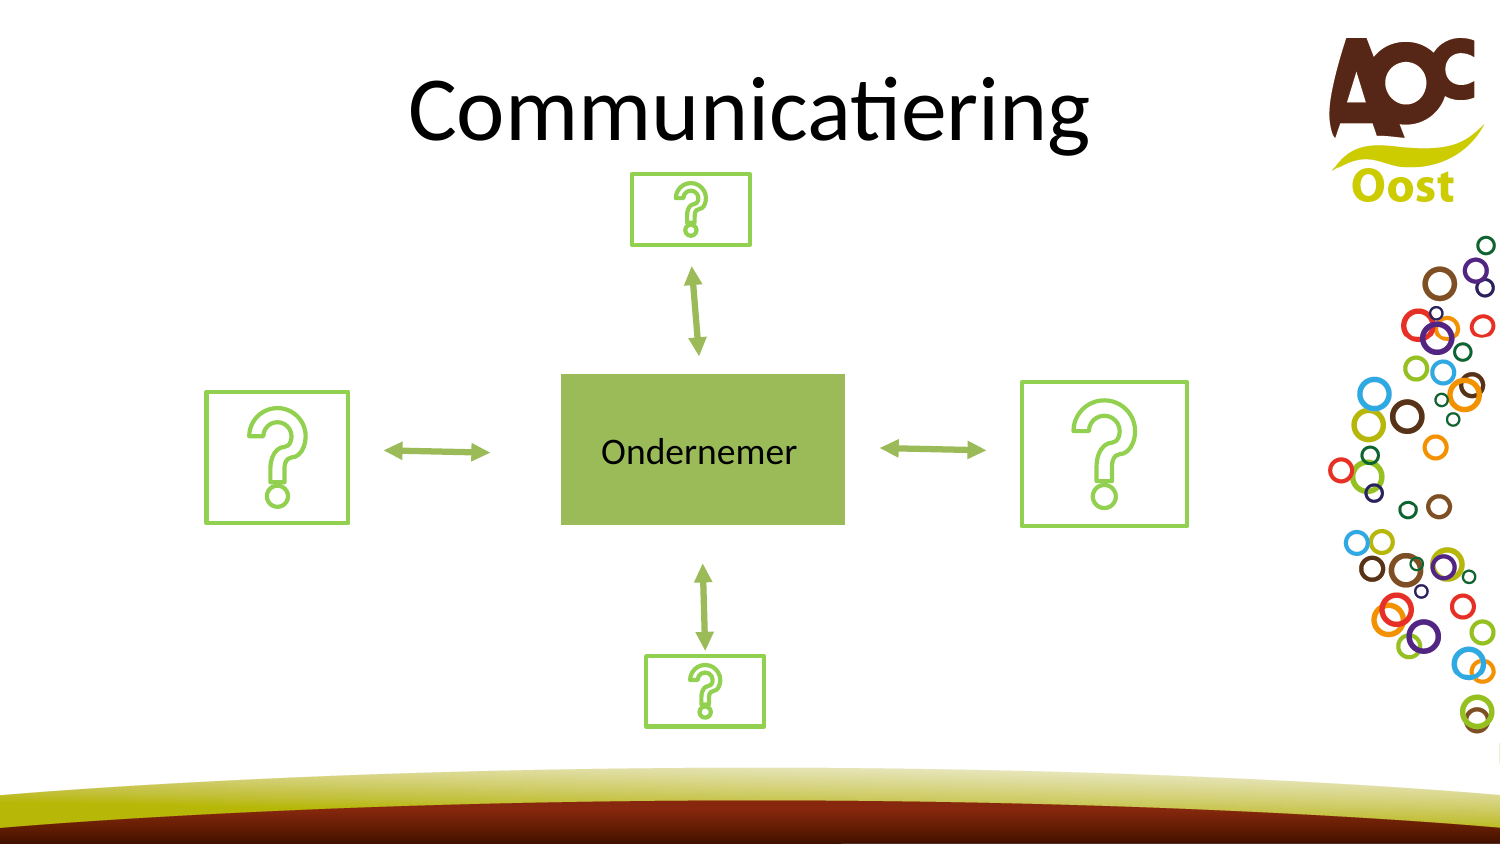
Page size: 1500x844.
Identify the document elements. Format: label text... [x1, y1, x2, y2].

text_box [879, 447, 987, 451]
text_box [702, 563, 706, 651]
title Communicatiering [75, 33, 1425, 175]
text_box Ondernemer [561, 374, 845, 525]
picture [0, 0, 1500, 844]
text_box [644, 654, 766, 729]
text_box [691, 266, 700, 357]
text_box [204, 390, 350, 525]
text_box [1020, 380, 1189, 528]
text_box [630, 172, 752, 247]
